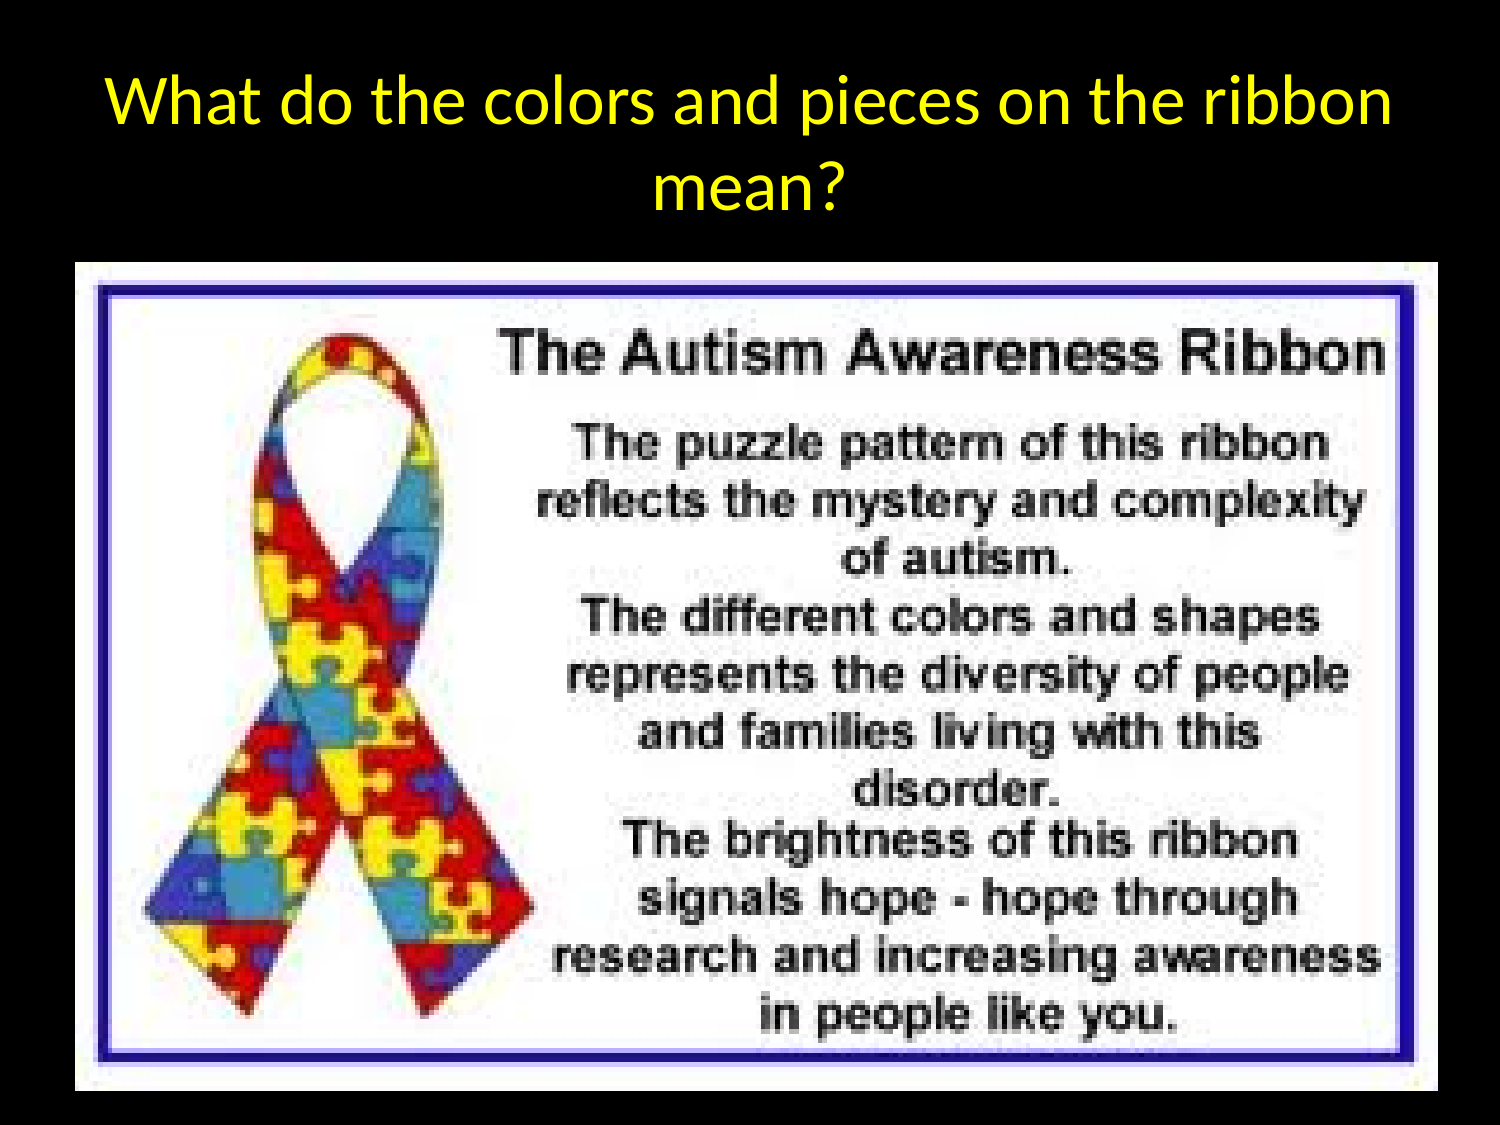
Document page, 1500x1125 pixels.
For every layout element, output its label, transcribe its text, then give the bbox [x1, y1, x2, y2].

picture [74, 262, 1438, 1091]
title What do the colors and pieces on the ribbon mean? [75, 45, 1425, 233]
